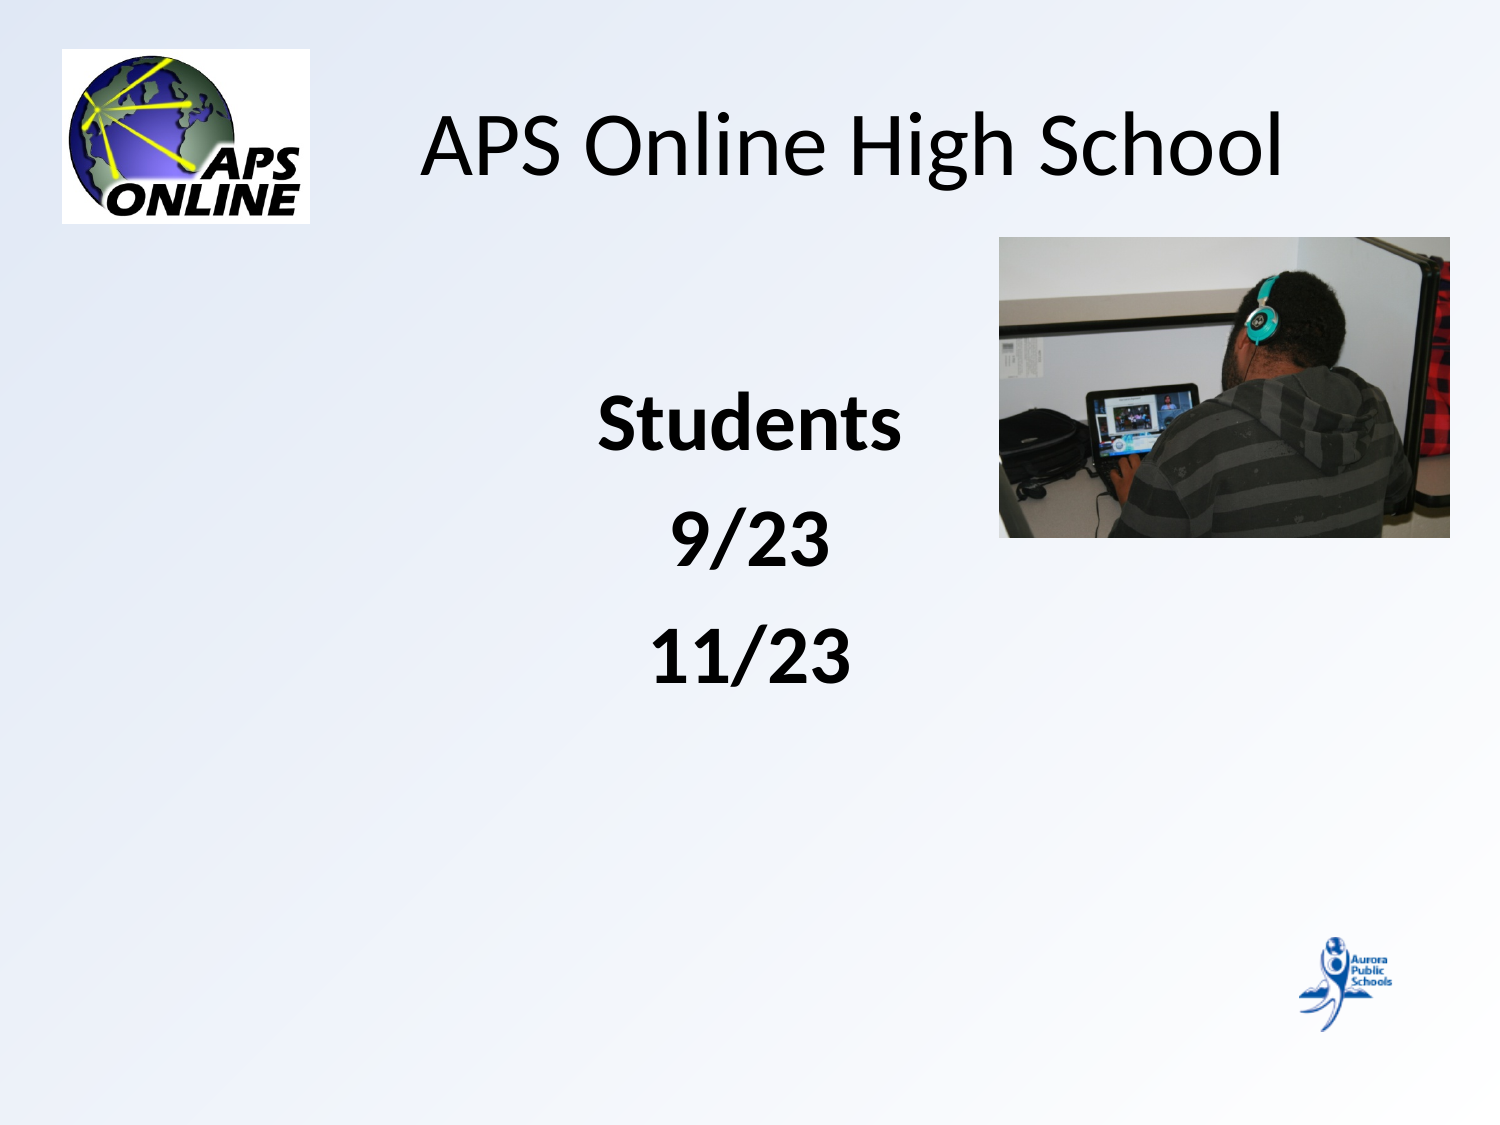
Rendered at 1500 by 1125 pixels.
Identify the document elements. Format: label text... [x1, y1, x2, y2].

list Students 9/23 11/23 [75, 262, 1425, 1005]
picture [999, 237, 1451, 538]
picture [1299, 937, 1394, 1032]
title APS Online High School [75, 45, 1425, 233]
picture [62, 49, 310, 225]
